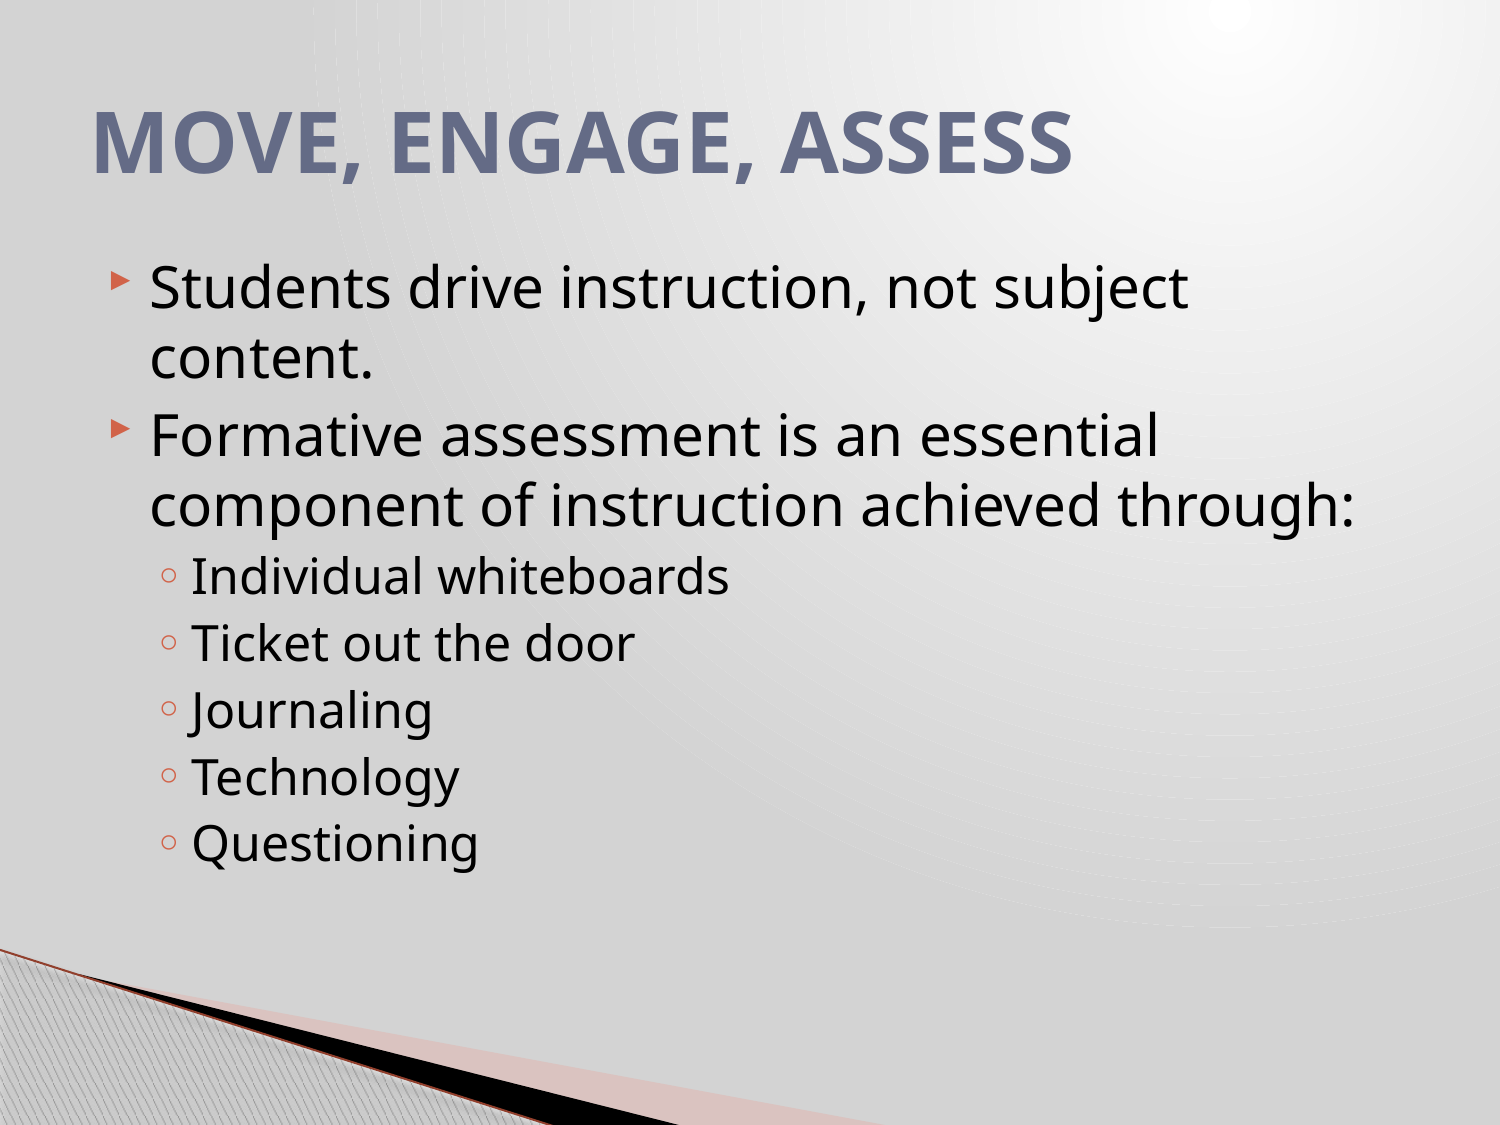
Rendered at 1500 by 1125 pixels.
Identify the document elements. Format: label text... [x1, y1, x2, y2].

title MOVE, ENGAGE, ASSESS [75, 45, 1425, 233]
list Students drive instruction, not subject content. Formative assessment is an essential component of instruction achieved through: Individual whiteboards Ticket out the door Journaling Technology Questioning [75, 243, 1425, 986]
